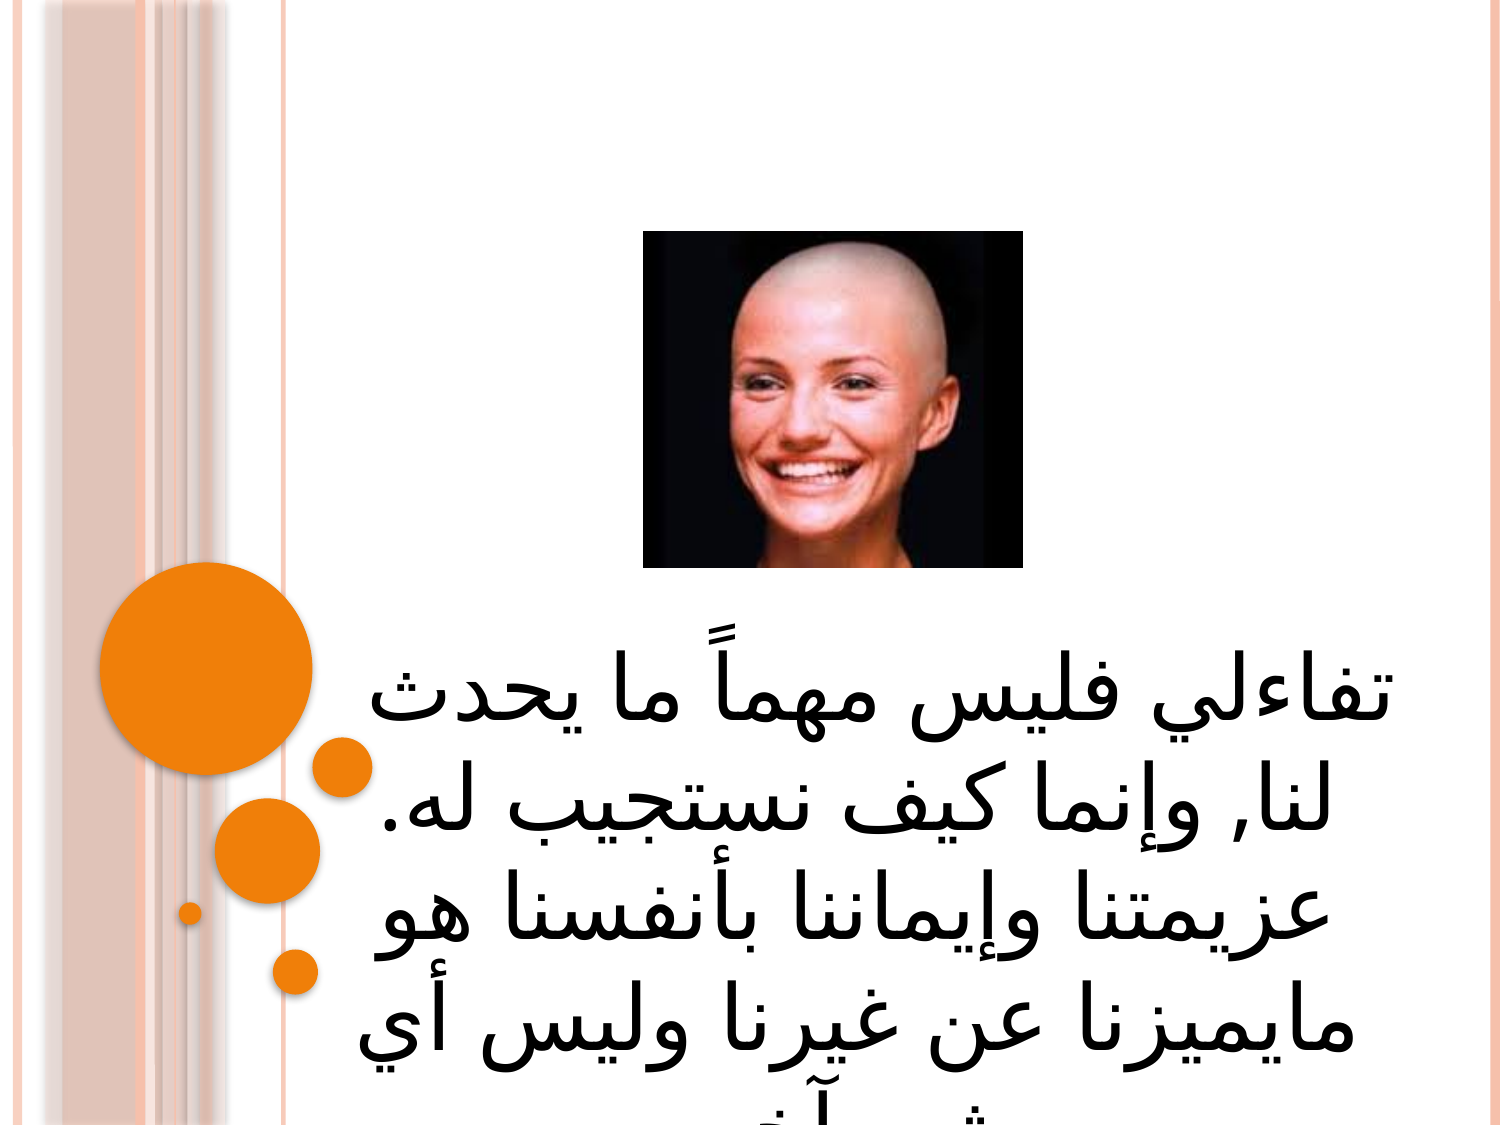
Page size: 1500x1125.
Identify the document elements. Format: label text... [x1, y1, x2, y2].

text_box تفاءلي فليس مهماً ما يحدث لنا, وإنما كيف نستجيب له. عزيمتنا وإيماننا بأنفسنا هو مايميزنا عن غيرنا وليس أي شي آخر [301, 620, 1462, 846]
picture [643, 231, 1023, 569]
